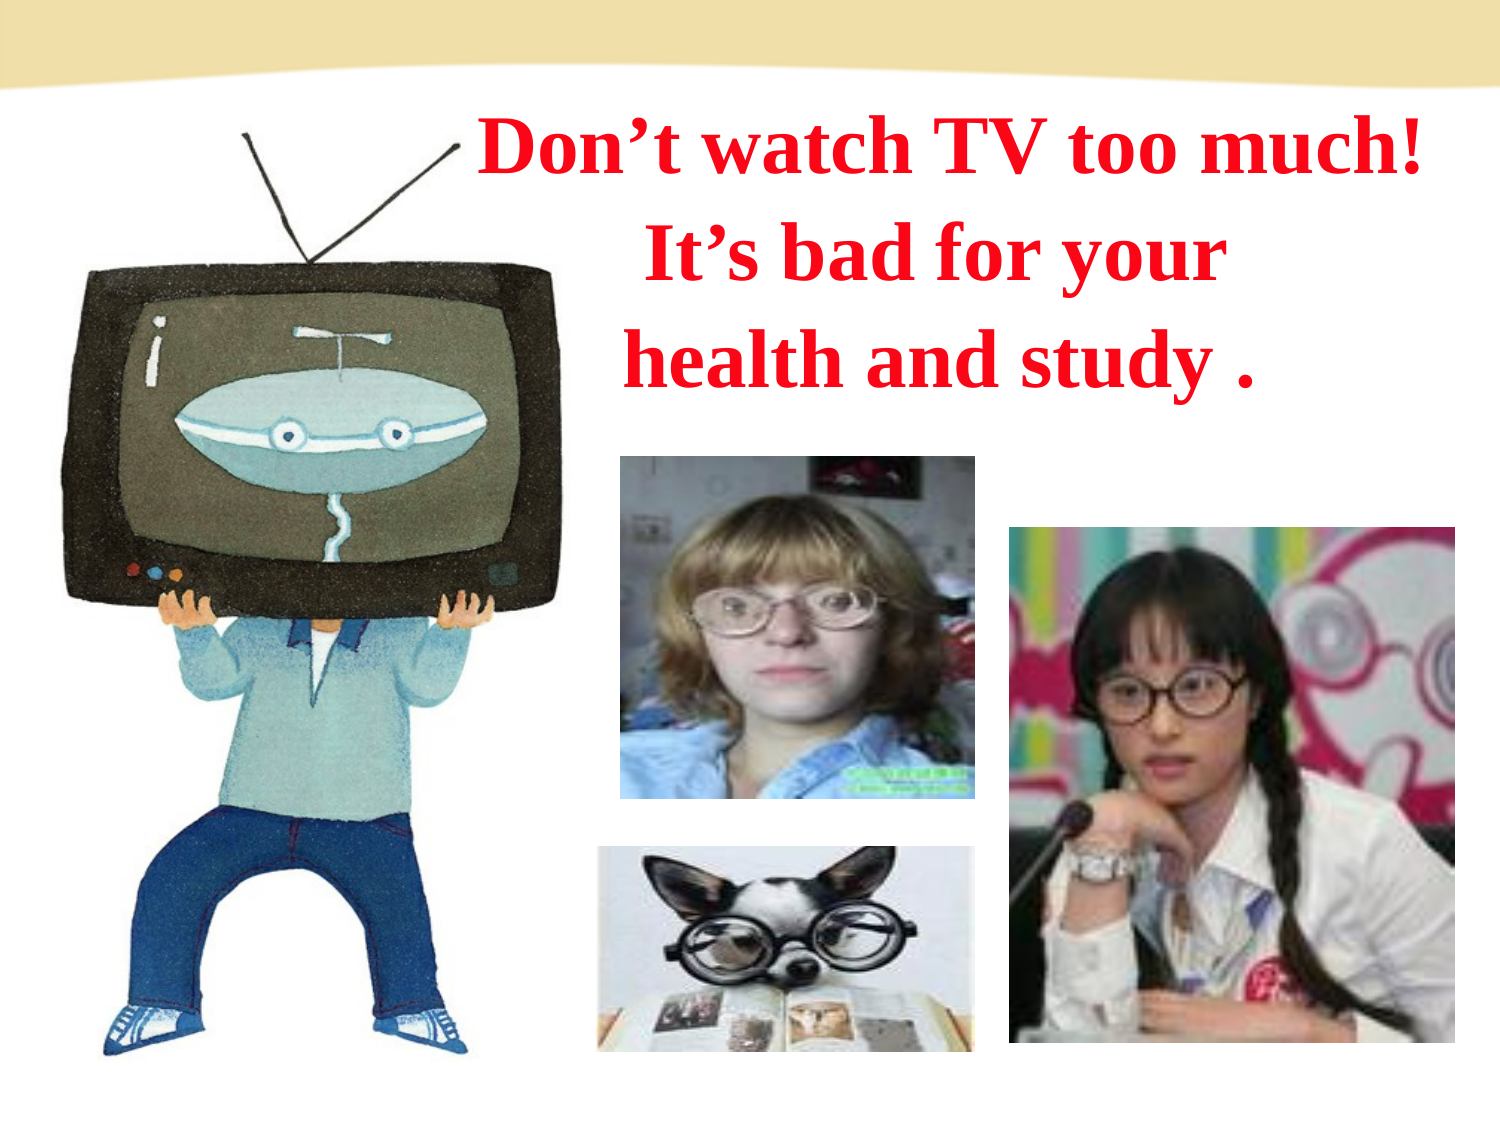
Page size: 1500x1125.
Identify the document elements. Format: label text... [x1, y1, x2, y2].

text_box Don’t watch TV too much! It’s bad for your health and study . [462, 114, 1500, 408]
picture [0, 0, 1500, 1125]
